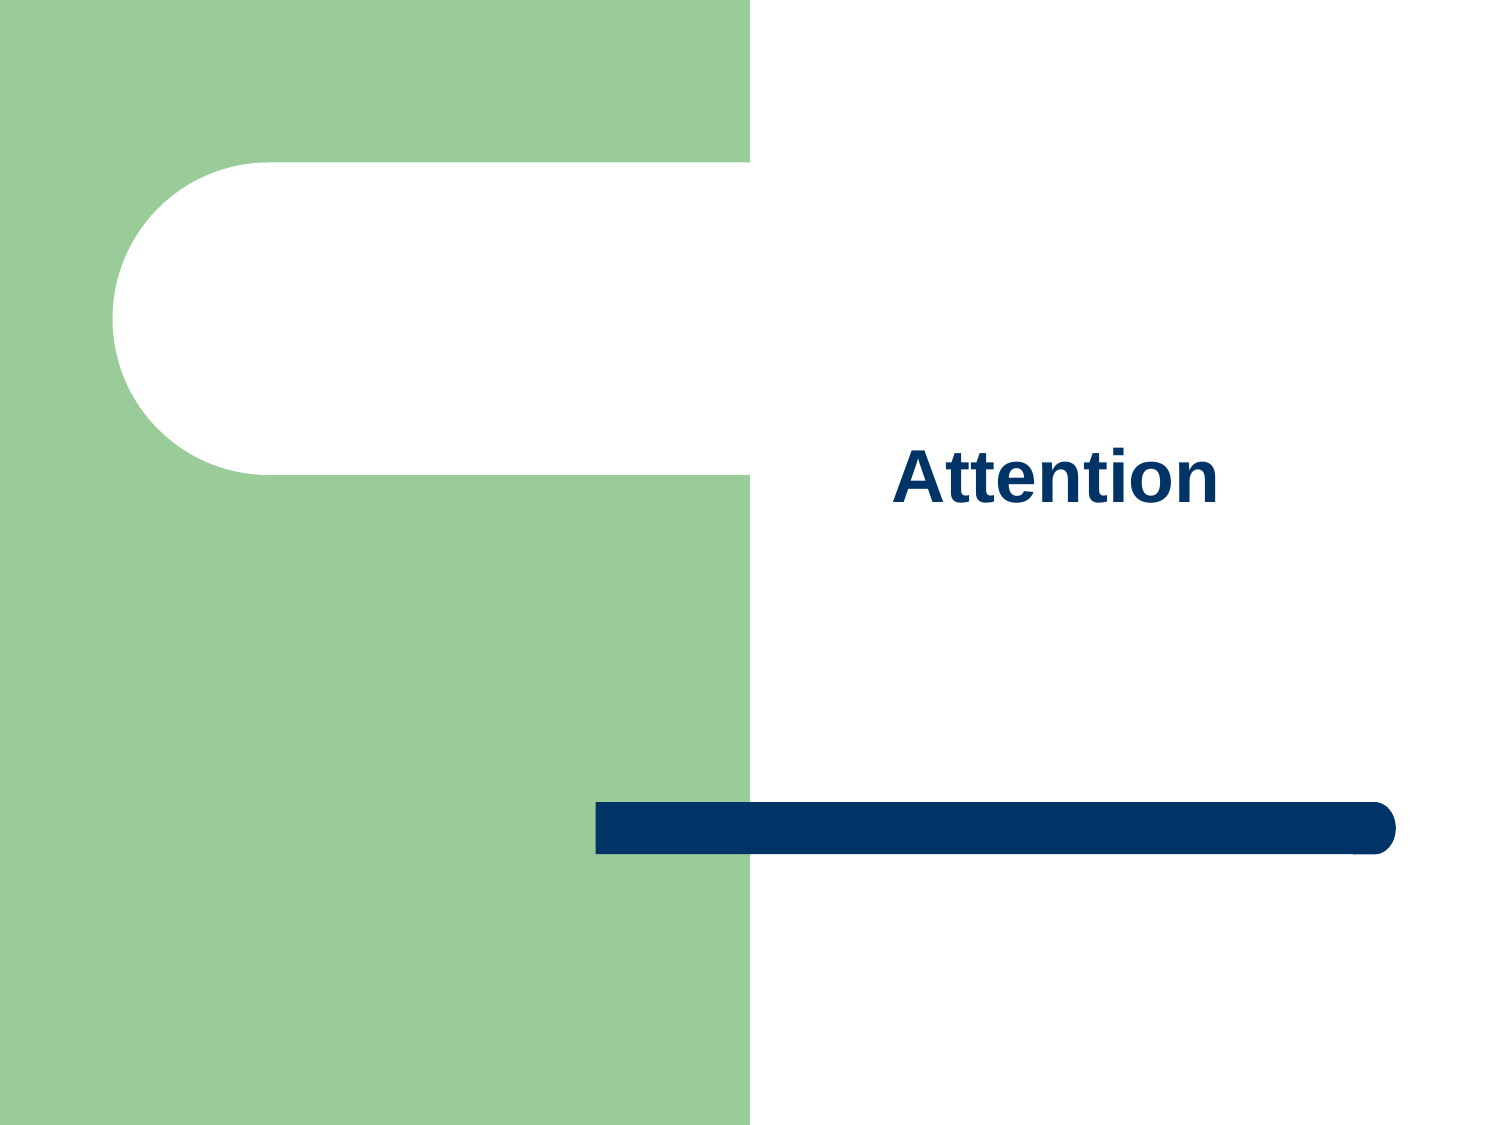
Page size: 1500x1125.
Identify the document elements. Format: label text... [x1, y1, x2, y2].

title Attention [749, 396, 1363, 560]
